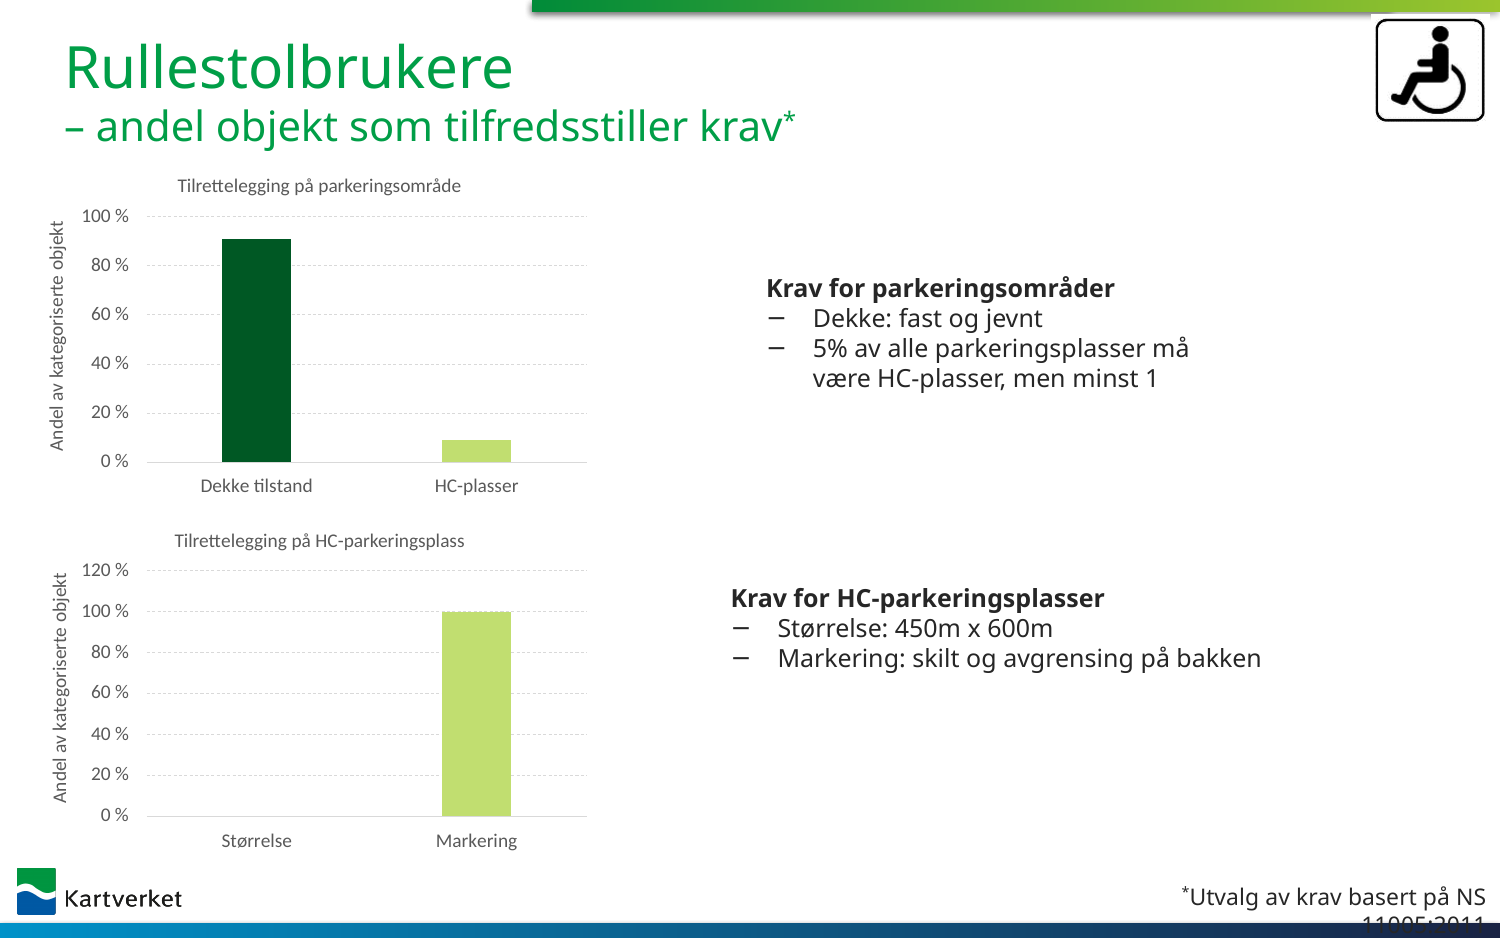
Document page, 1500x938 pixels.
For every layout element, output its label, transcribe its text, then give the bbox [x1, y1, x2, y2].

picture [41, 520, 598, 859]
picture [41, 166, 598, 505]
text_box Rullestolbrukere – andel objekt som tilfredsstiller krav* [49, 23, 1431, 158]
text_box Krav for parkeringsområder Dekke: fast og jevnt 5% av alle parkeringsplasser må være HC-plasser, men minst 1 [751, 264, 1232, 400]
text_box *Utvalg av krav basert på NS 11005:2011 [1068, 873, 1500, 938]
picture [1371, 13, 1491, 127]
text_box Krav for HC-parkeringsplasser Størrelse: 450m x 600m Markering: skilt og avgrensing på bakken [715, 574, 1278, 680]
